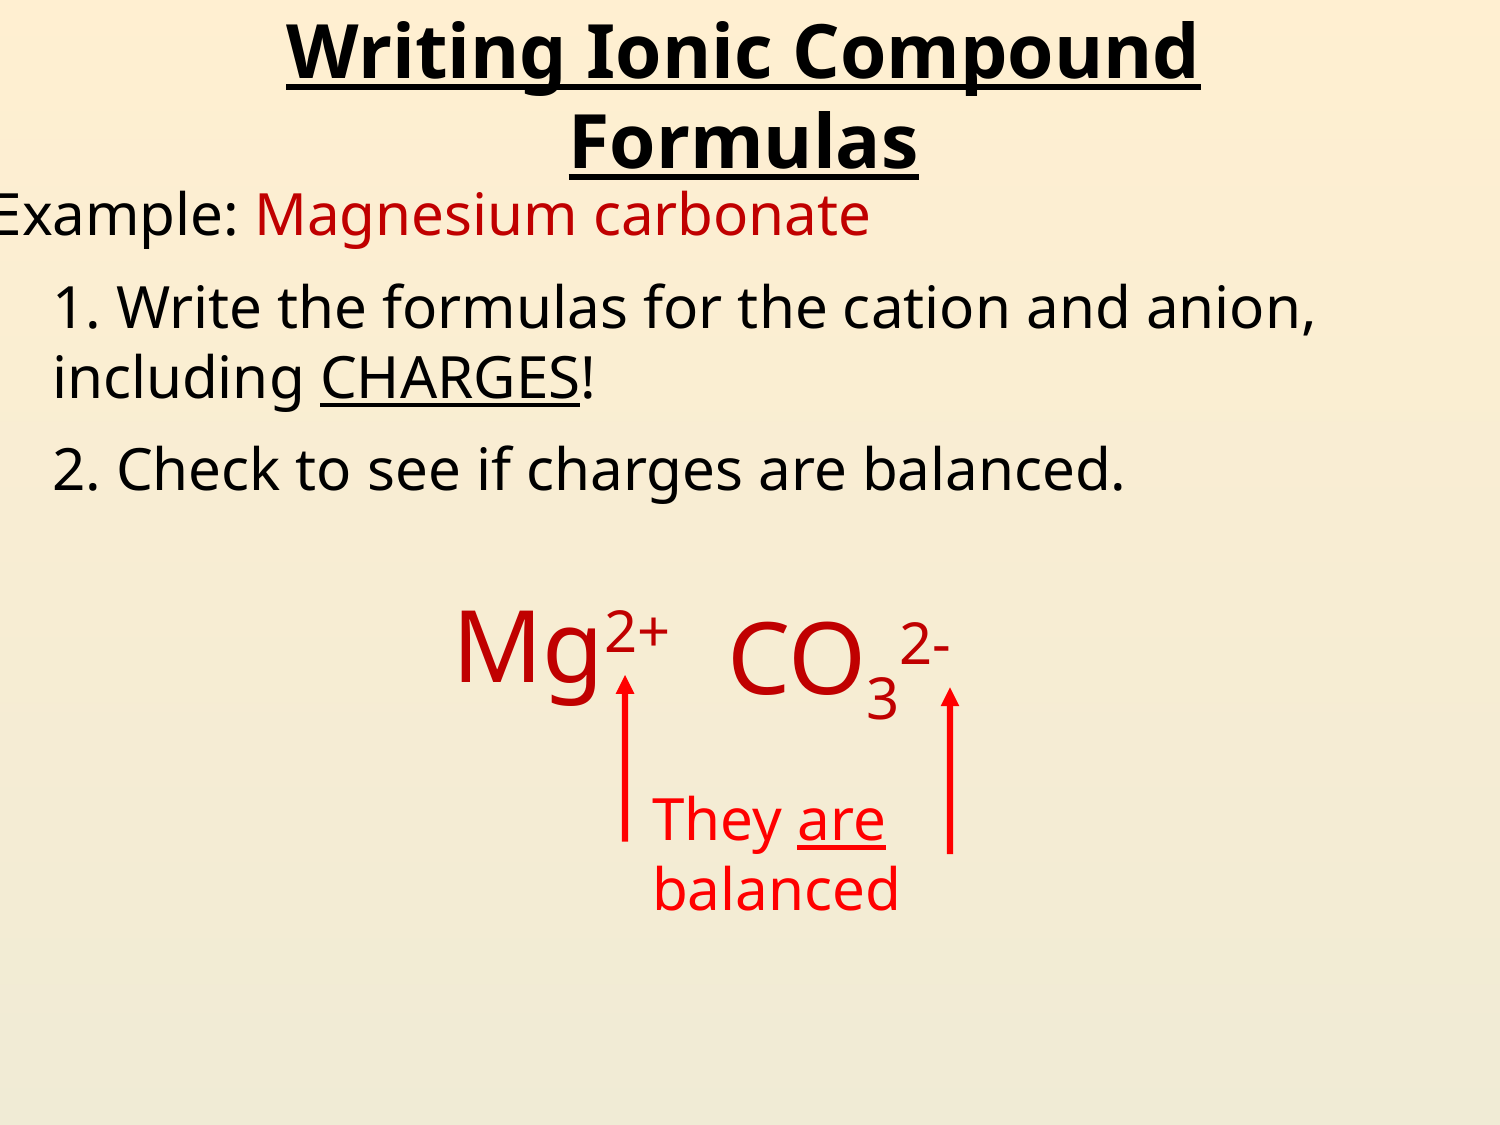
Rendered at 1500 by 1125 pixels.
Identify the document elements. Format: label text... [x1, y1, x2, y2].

text_box Example: Magnesium carbonate [0, 170, 887, 255]
text_box 1. Write the formulas for the cation and anion, including CHARGES! [37, 262, 1500, 418]
text_box 2. Check to see if charges are balanced. [37, 425, 1425, 510]
text_box They are balanced [637, 774, 938, 930]
text_box [618, 675, 632, 842]
text_box [943, 687, 957, 855]
text_box Mg2+ [437, 575, 691, 710]
text_box CO32- [712, 587, 1007, 739]
title Writing Ionic Compound Formulas [112, 37, 1376, 151]
